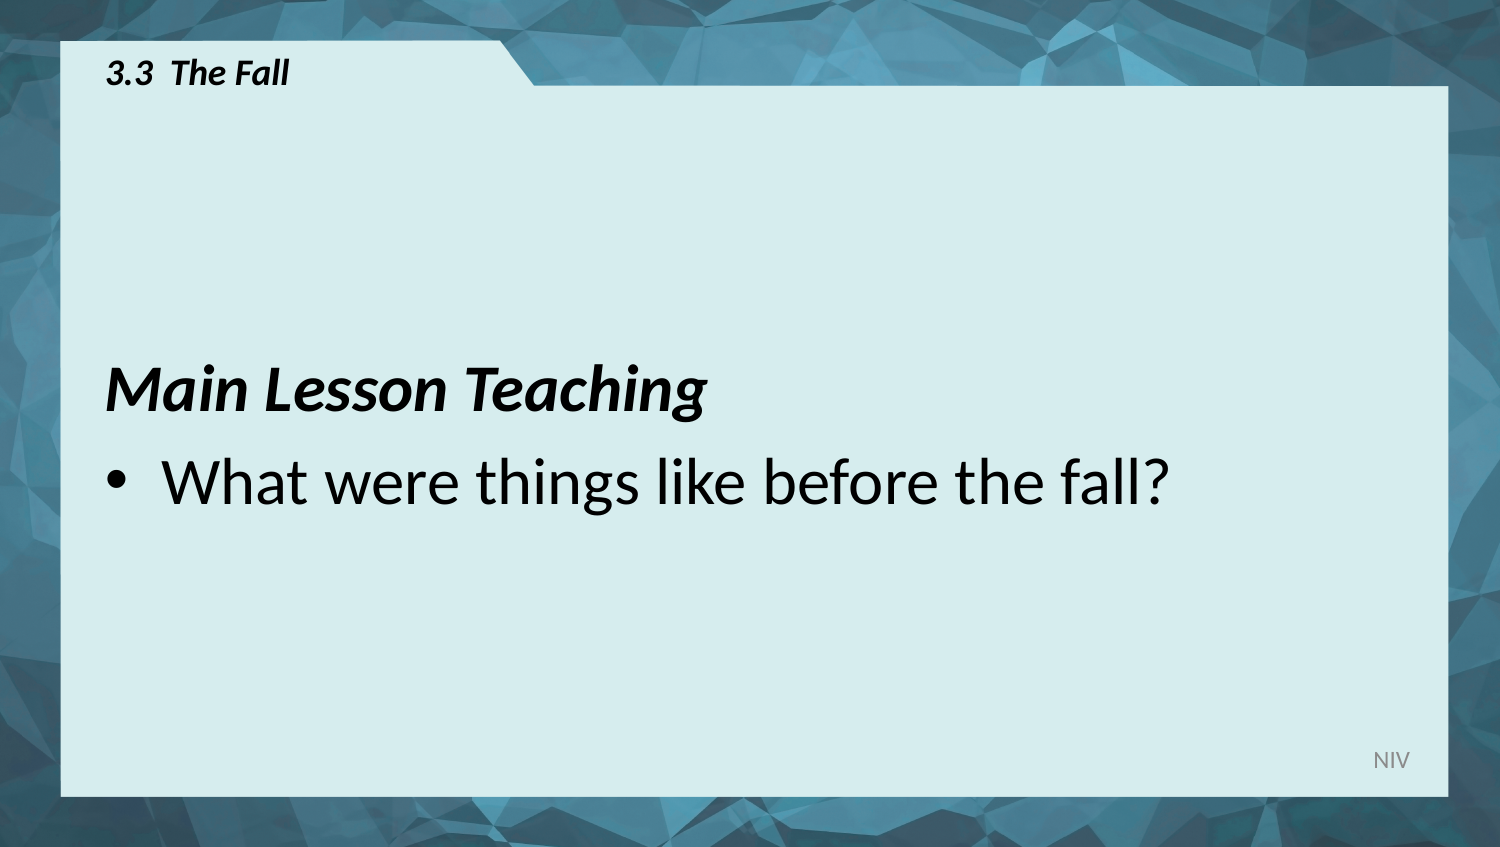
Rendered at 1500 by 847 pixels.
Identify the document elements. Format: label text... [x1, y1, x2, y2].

list Main Lesson Teaching What were things like before the fall? [89, 141, 1403, 722]
title 3.3 The Fall [89, 33, 1420, 108]
picture [0, 0, 1500, 847]
footer NIV [950, 736, 1425, 782]
